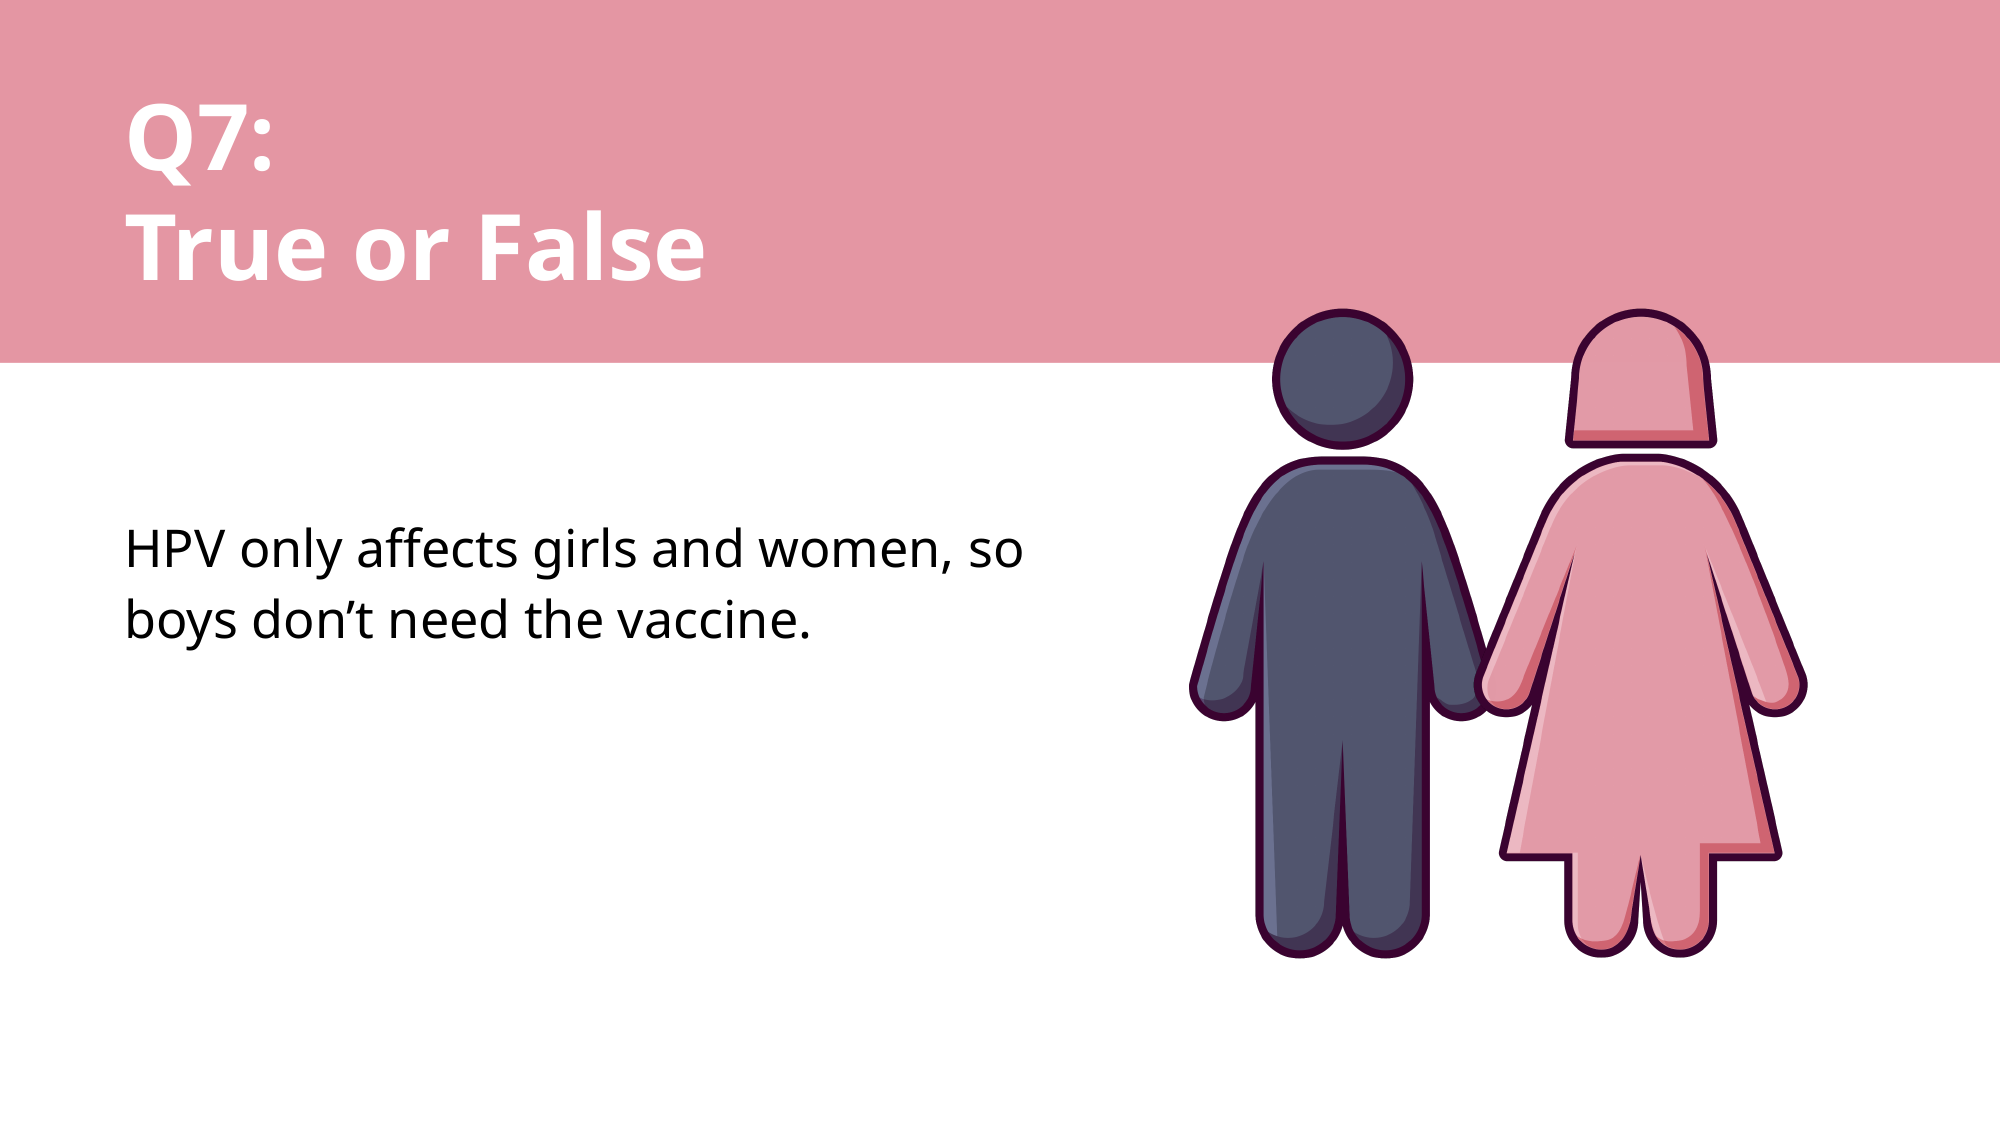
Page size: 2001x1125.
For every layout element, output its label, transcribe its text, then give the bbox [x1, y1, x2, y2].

picture [0, 0, 2000, 1044]
text_box HPV only affects girls and women, so boys don’t need the vaccine. [109, 498, 1070, 657]
